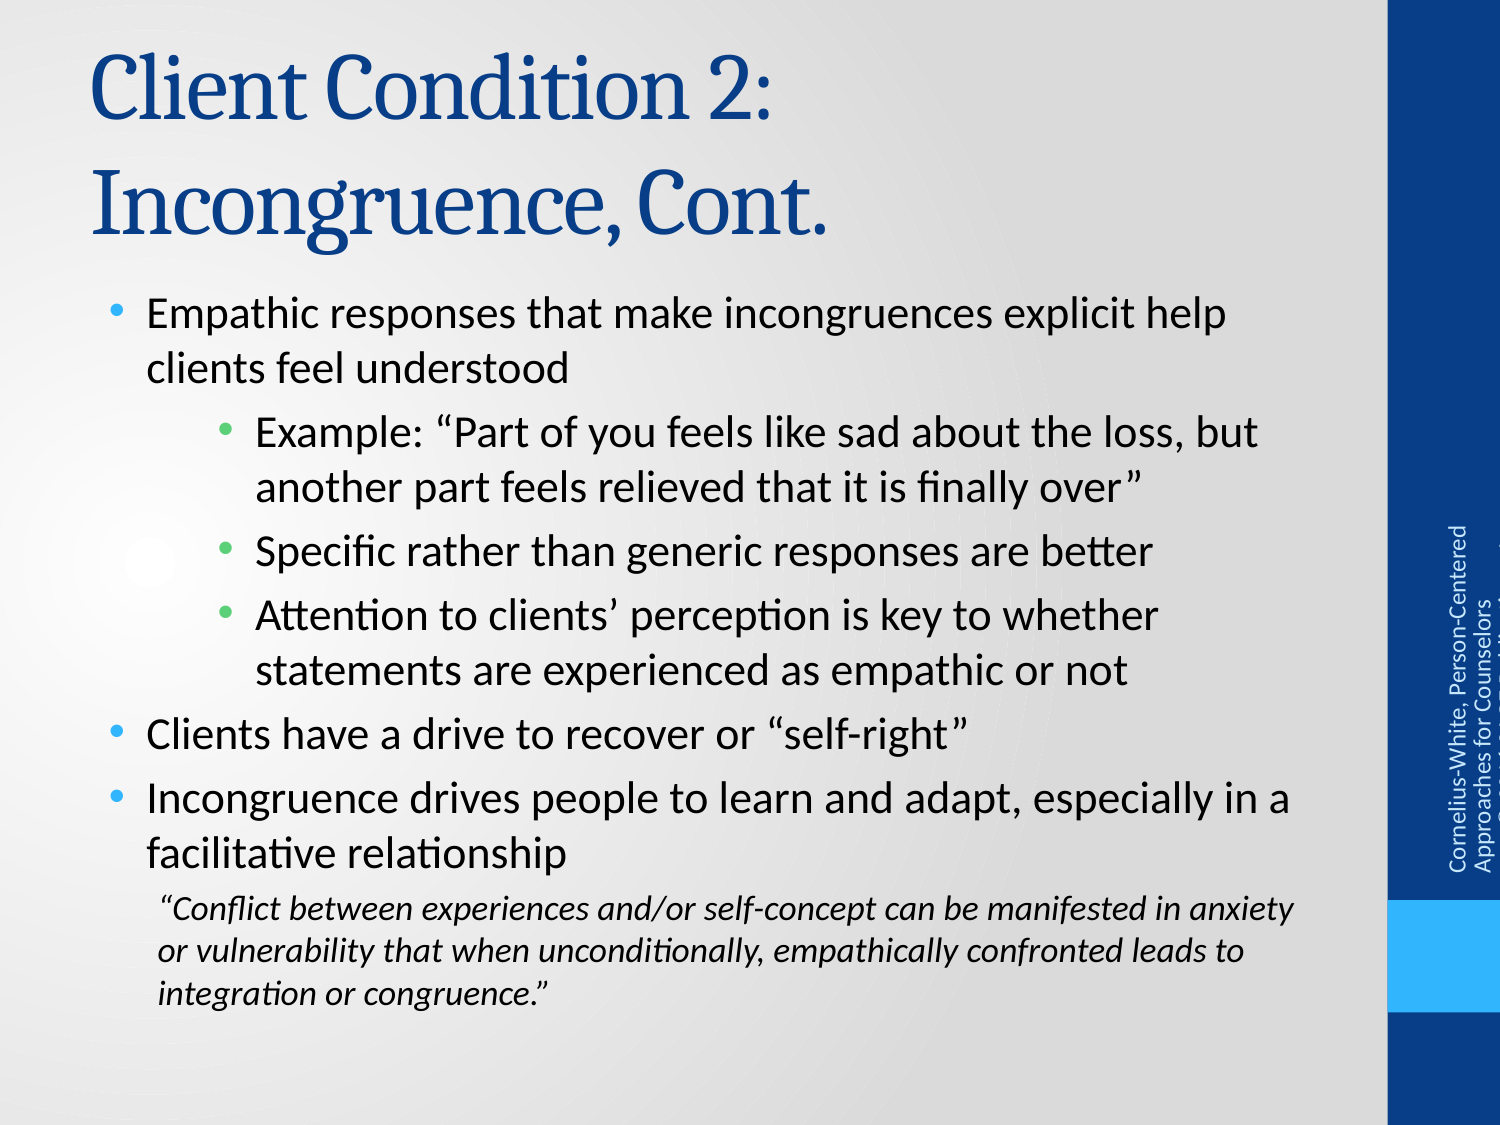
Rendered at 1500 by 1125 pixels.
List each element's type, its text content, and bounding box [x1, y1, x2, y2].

list Empathic responses that make incongruences explicit help clients feel understood Example: “Part of you feels like sad about the loss, but another part feels relieved that it is finally over” Specific rather than generic responses are better Attention to clients’ perception is key to whether statements are experienced as empathic or not Clients have a drive to recover or “self-right” Incongruence drives people to learn and adapt, especially in a facilitative relationship “Conflict between experiences and/or self-concept can be manifested in anxiety or vulnerability that when unconditionally, empathically confronted leads to integration or congruence.” [75, 275, 1325, 1050]
title Client Condition 2: Incongruence, Cont. [75, 45, 1325, 233]
footer Cornelius-White, Person-Centered Approaches for Counselors © 2016 SAGE Publications, Inc. [1411, 500, 1500, 889]
